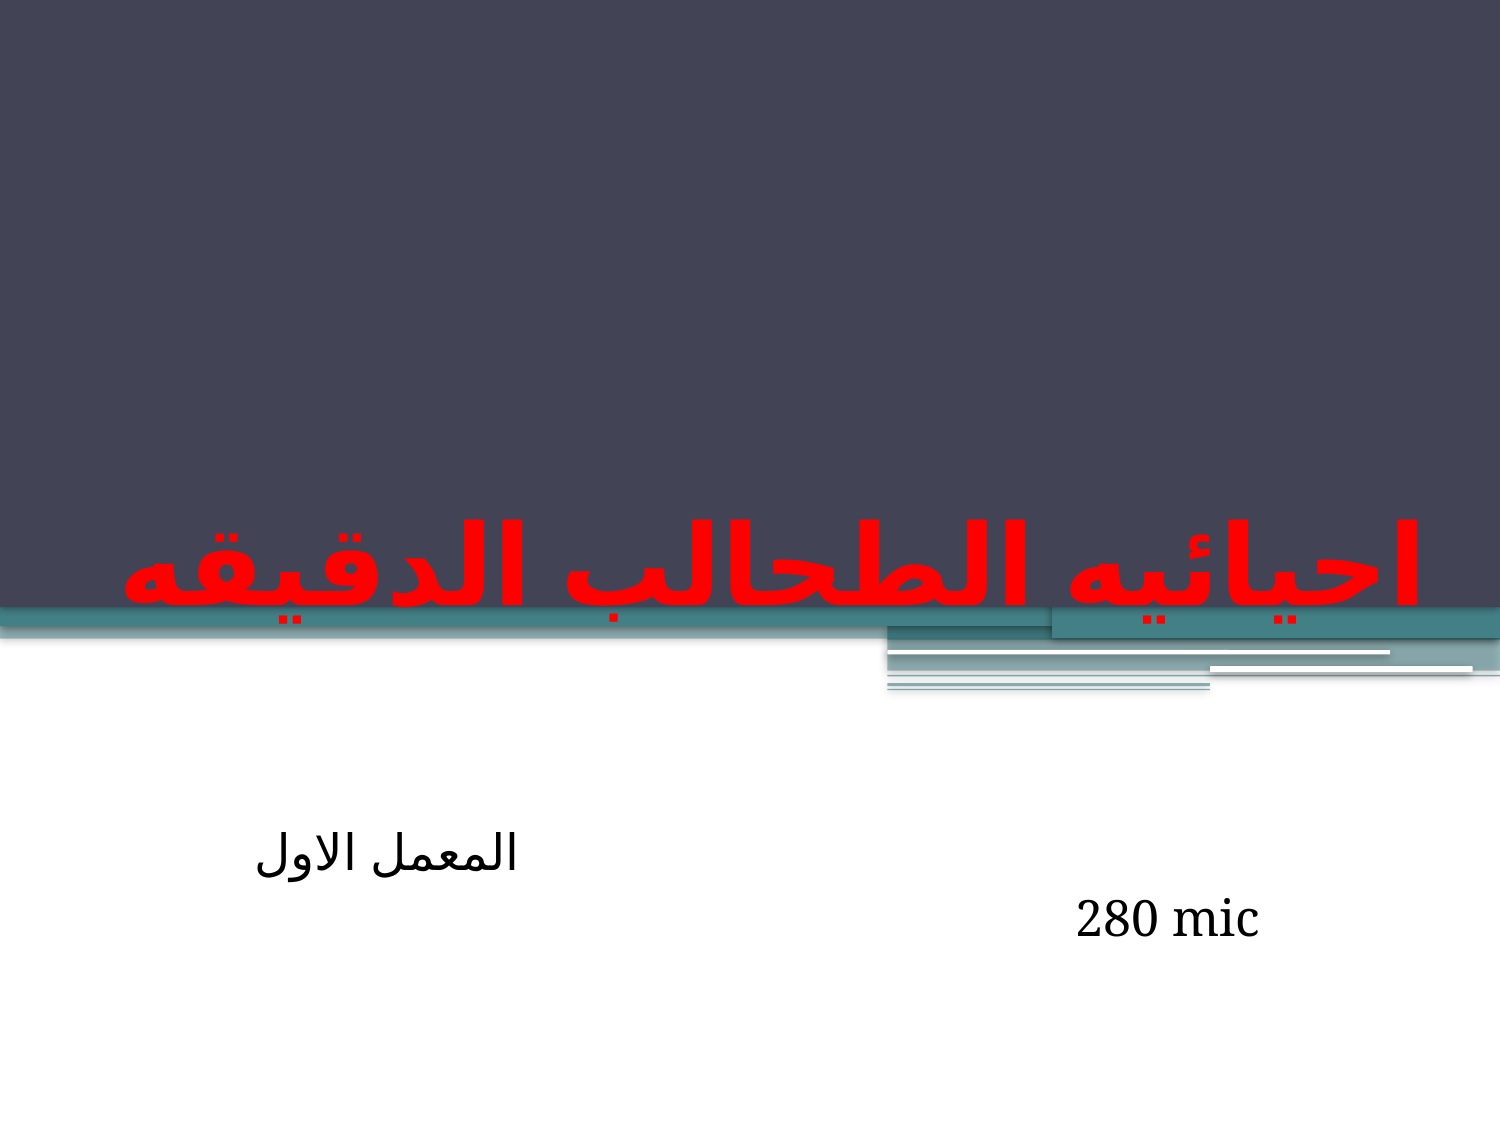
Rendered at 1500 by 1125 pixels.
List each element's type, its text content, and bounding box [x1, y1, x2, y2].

subtitle المعمل الاول 280 mic [224, 812, 1276, 926]
title احيائيه الطحالب الدقيقه [74, 393, 1463, 636]
